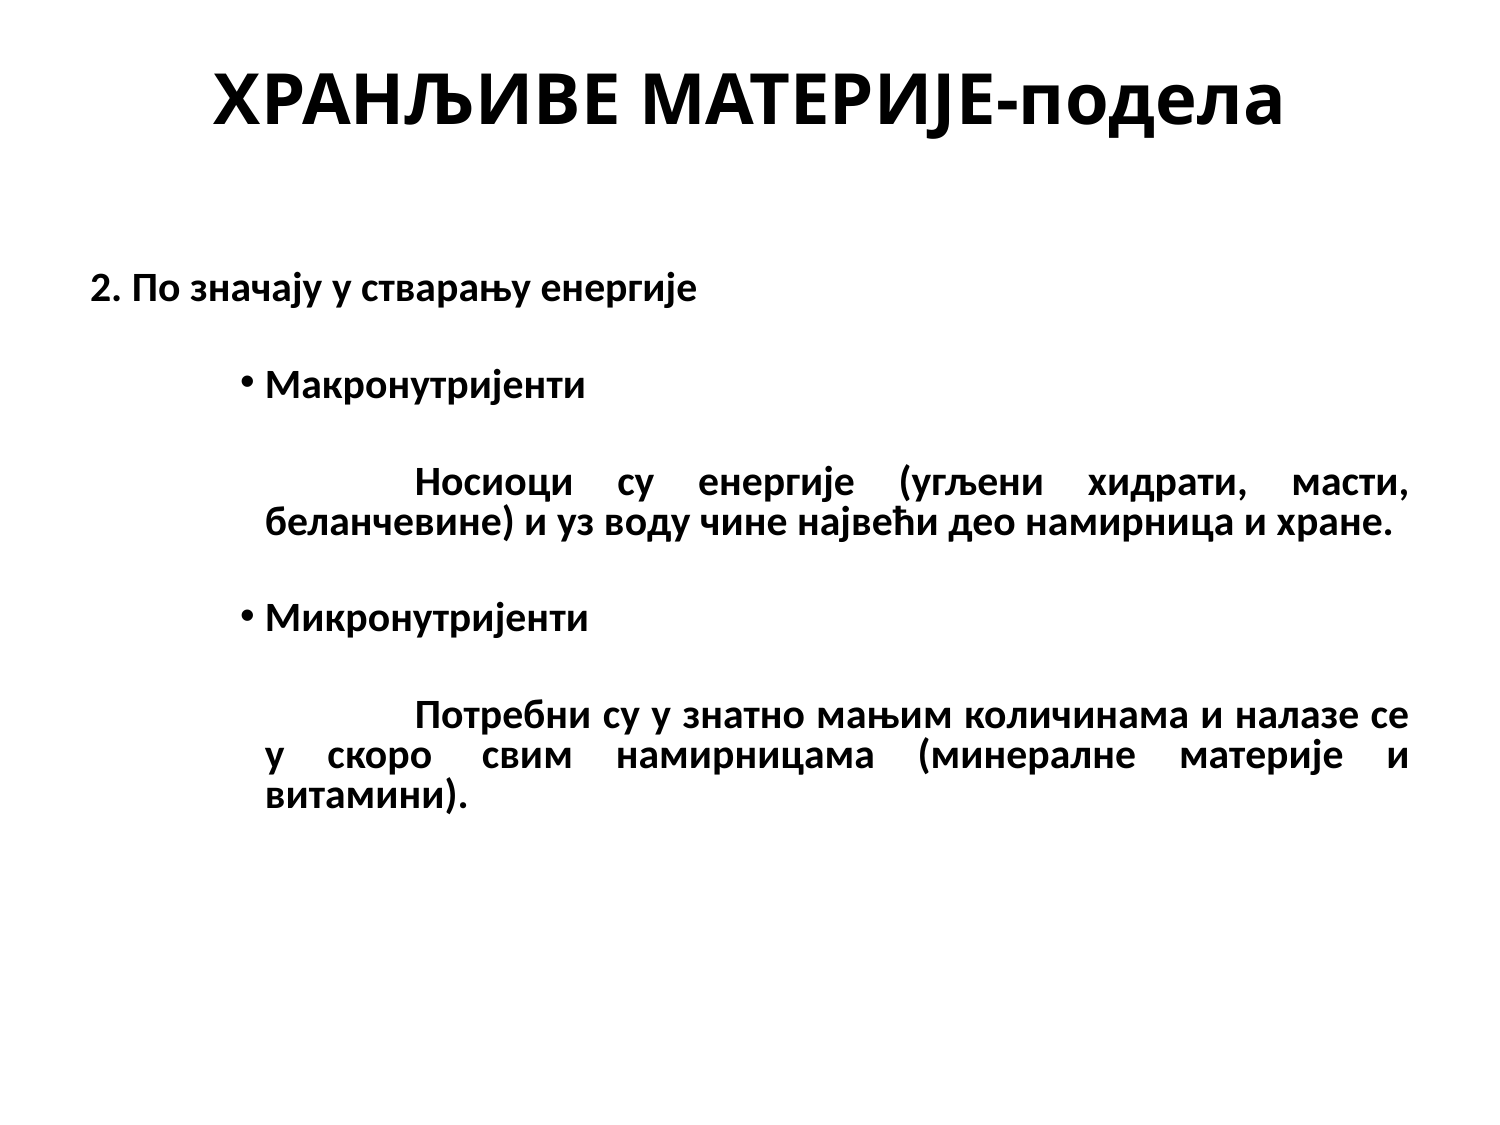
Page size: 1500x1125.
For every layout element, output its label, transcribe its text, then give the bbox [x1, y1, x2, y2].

title ХРАНЉИВЕ МАТЕРИЈЕ-подела [75, 45, 1425, 233]
list 2. По значају у стварању енергије Макронутријенти Носиоци су енергије (угљени хидрати, масти, беланчевине) и уз воду чине највећи део намирница и хране. Микронутријенти Потребни су у знатно мањим количинама и налазе се у скоро свим намирницама (минералне материје и витамини). [75, 262, 1425, 1005]
